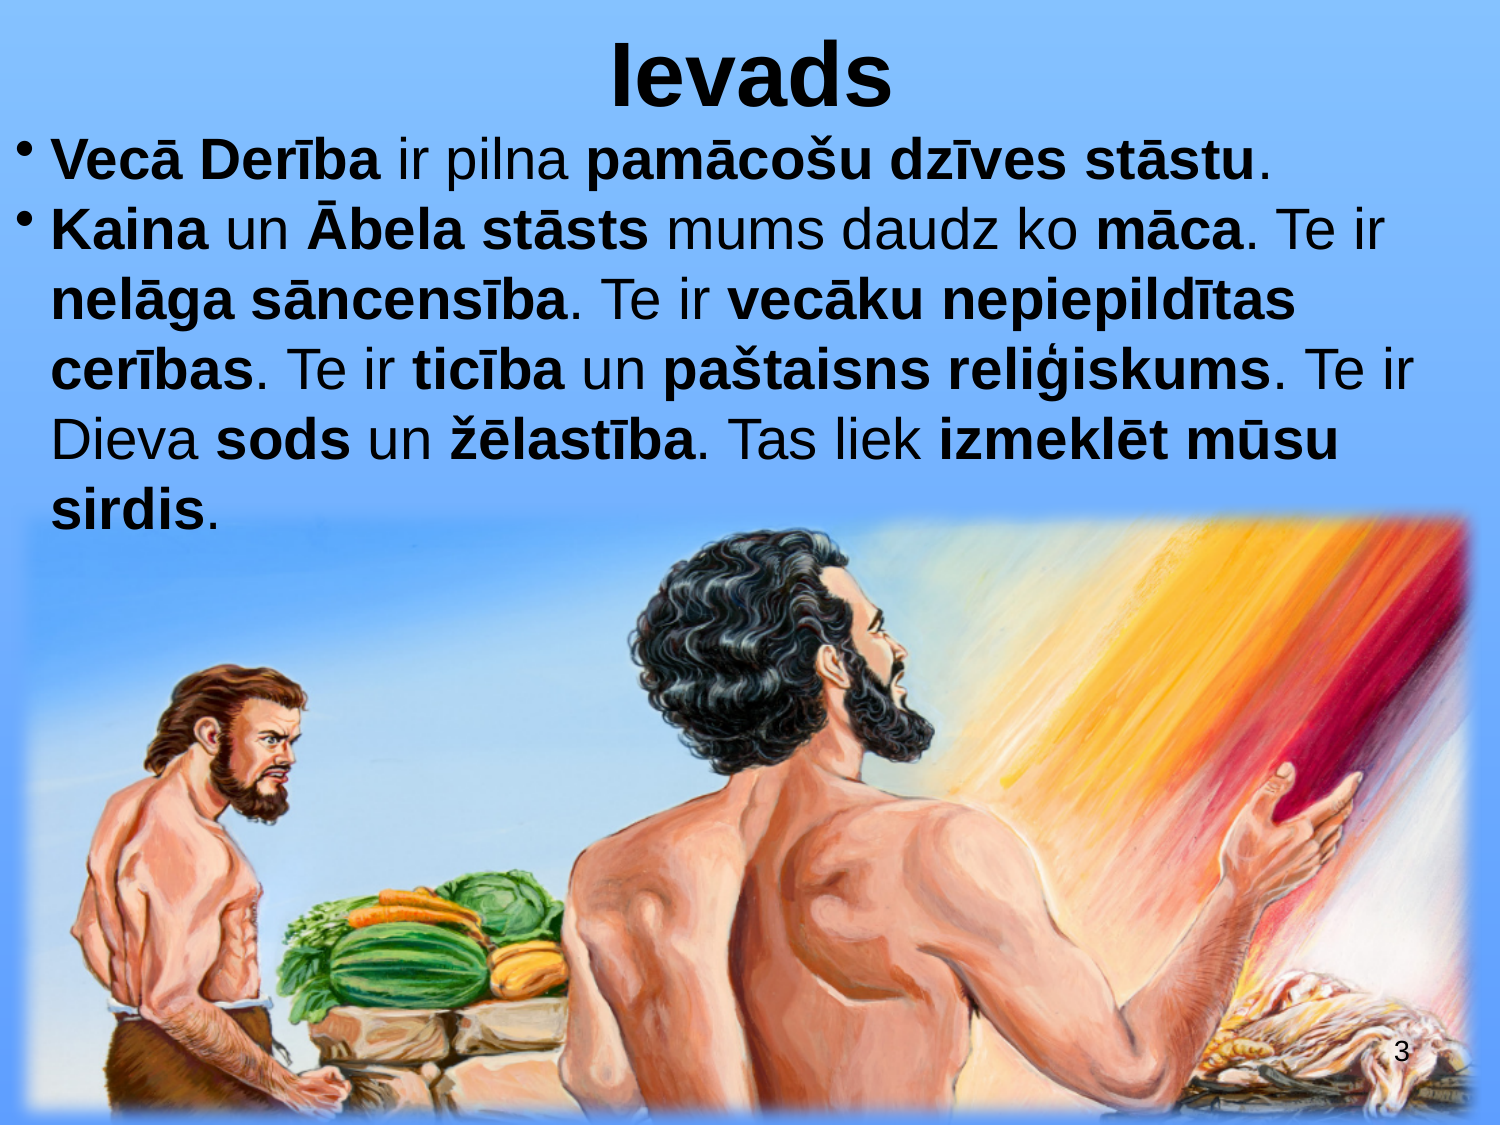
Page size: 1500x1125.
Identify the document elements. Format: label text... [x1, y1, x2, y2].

title Ievads [76, 0, 1428, 113]
picture [11, 503, 1483, 1125]
text_box Vecā Derība ir pilna pamācošu dzīves stāstu. Kaina un Ābela stāsts mums daudz ko māca. Te ir nelāga sāncensība. Te ir vecāku nepiepildītas cerības. Te ir ticība un paštaisns reliģiskums. Te ir Dieva sods un žēlastība. Tas liek izmeklēt mūsu sirdis. [0, 113, 1500, 549]
